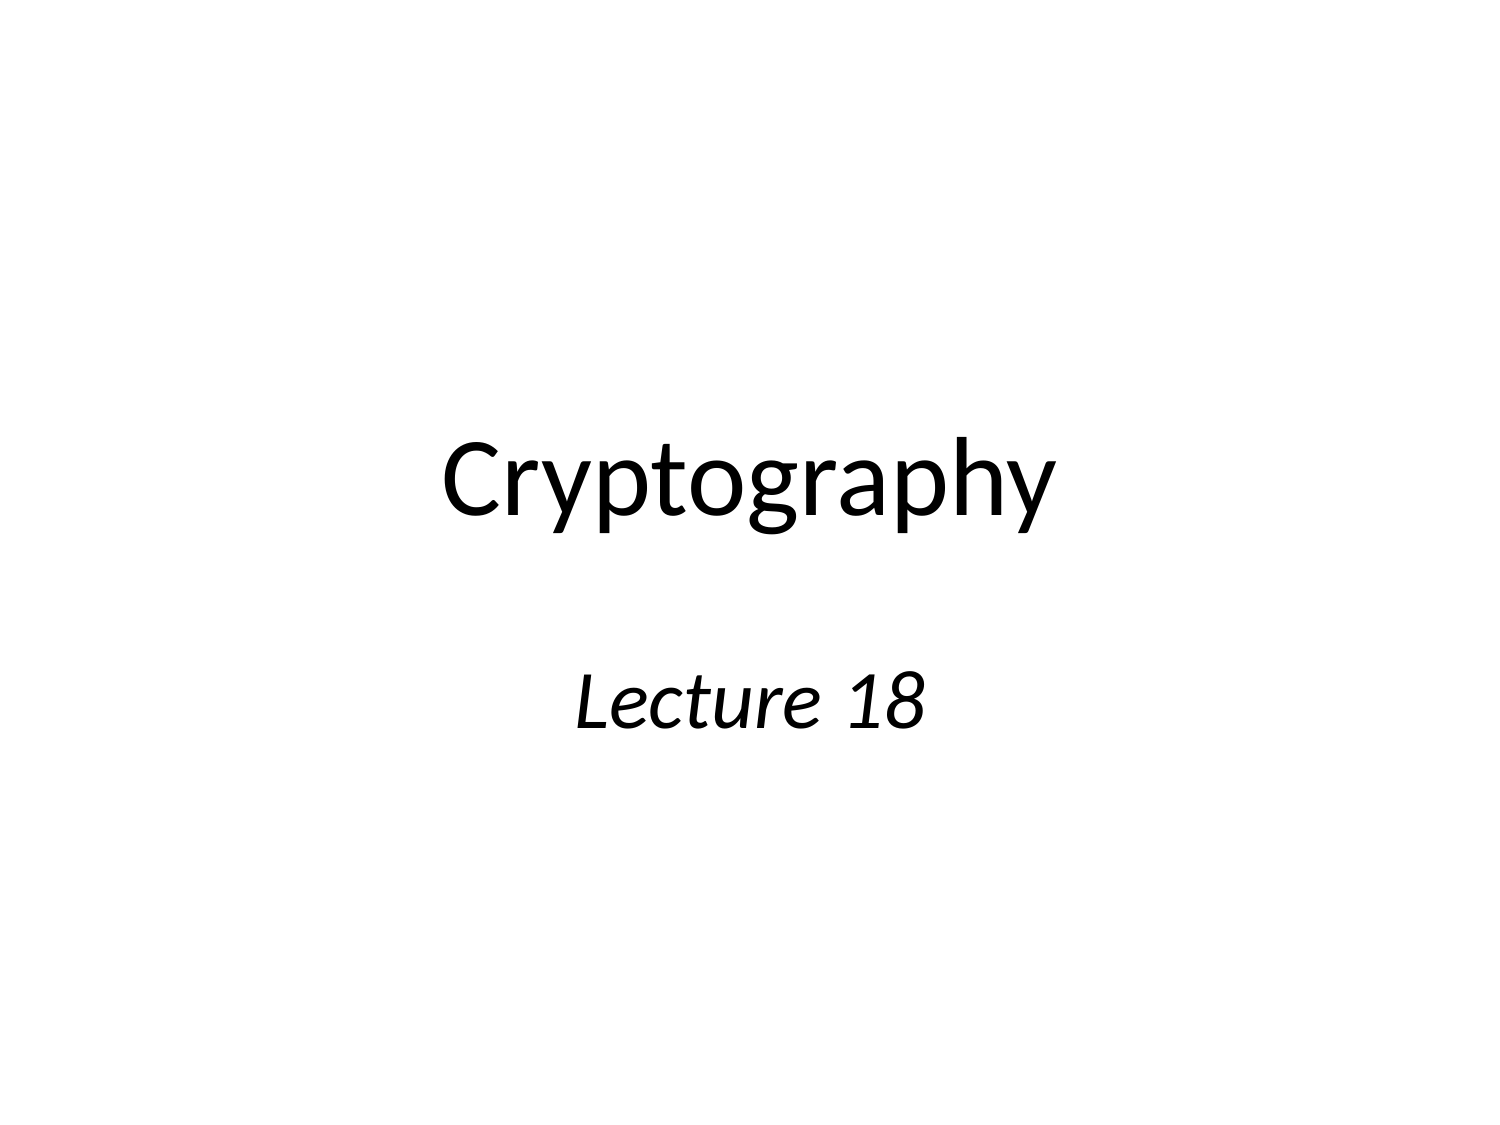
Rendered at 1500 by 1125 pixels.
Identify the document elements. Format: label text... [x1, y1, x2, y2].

title Cryptography [112, 349, 1388, 591]
subtitle Lecture 18 [200, 637, 1300, 925]
